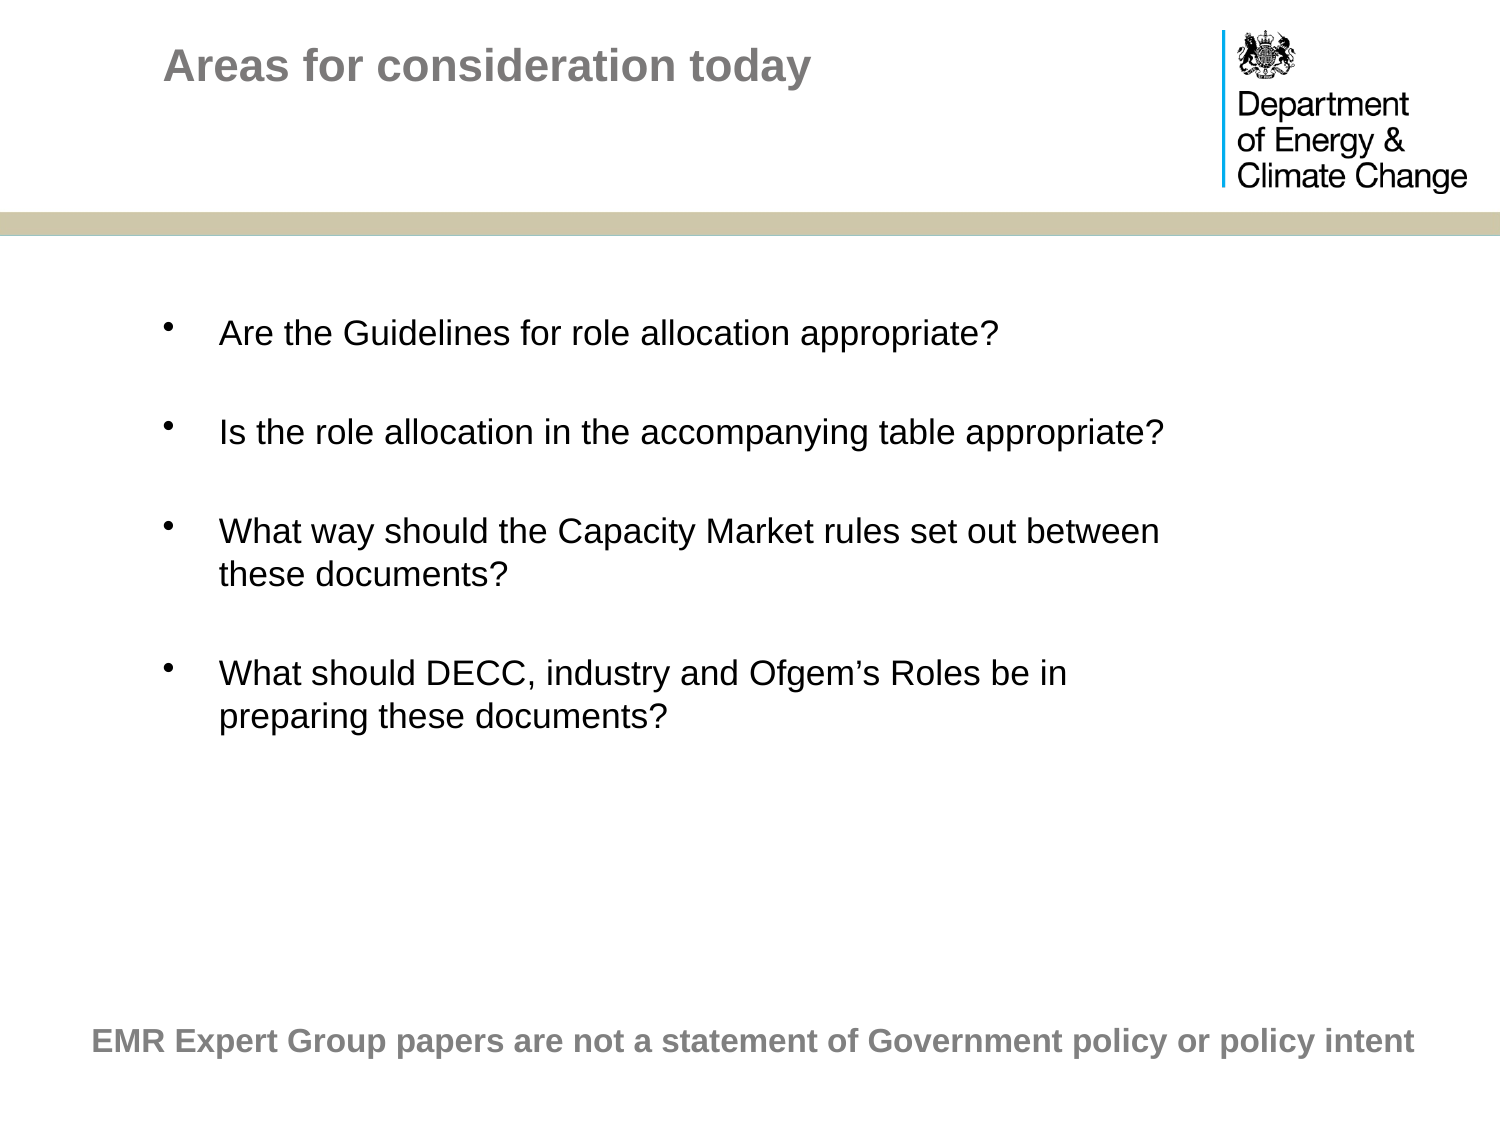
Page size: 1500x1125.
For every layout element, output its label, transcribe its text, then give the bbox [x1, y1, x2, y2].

picture [0, 208, 1500, 236]
picture [1222, 30, 1467, 194]
text_box EMR Expert Group papers are not a statement of Government policy or policy intent [76, 1011, 1447, 1106]
list Are the Guidelines for role allocation appropriate? Is the role allocation in the accompanying table appropriate? What way should the Capacity Market rules set out between these documents? What should DECC, industry and Ofgem’s Roles be in preparing these documents? [147, 302, 1234, 965]
title Areas for consideration today [147, 27, 1034, 112]
